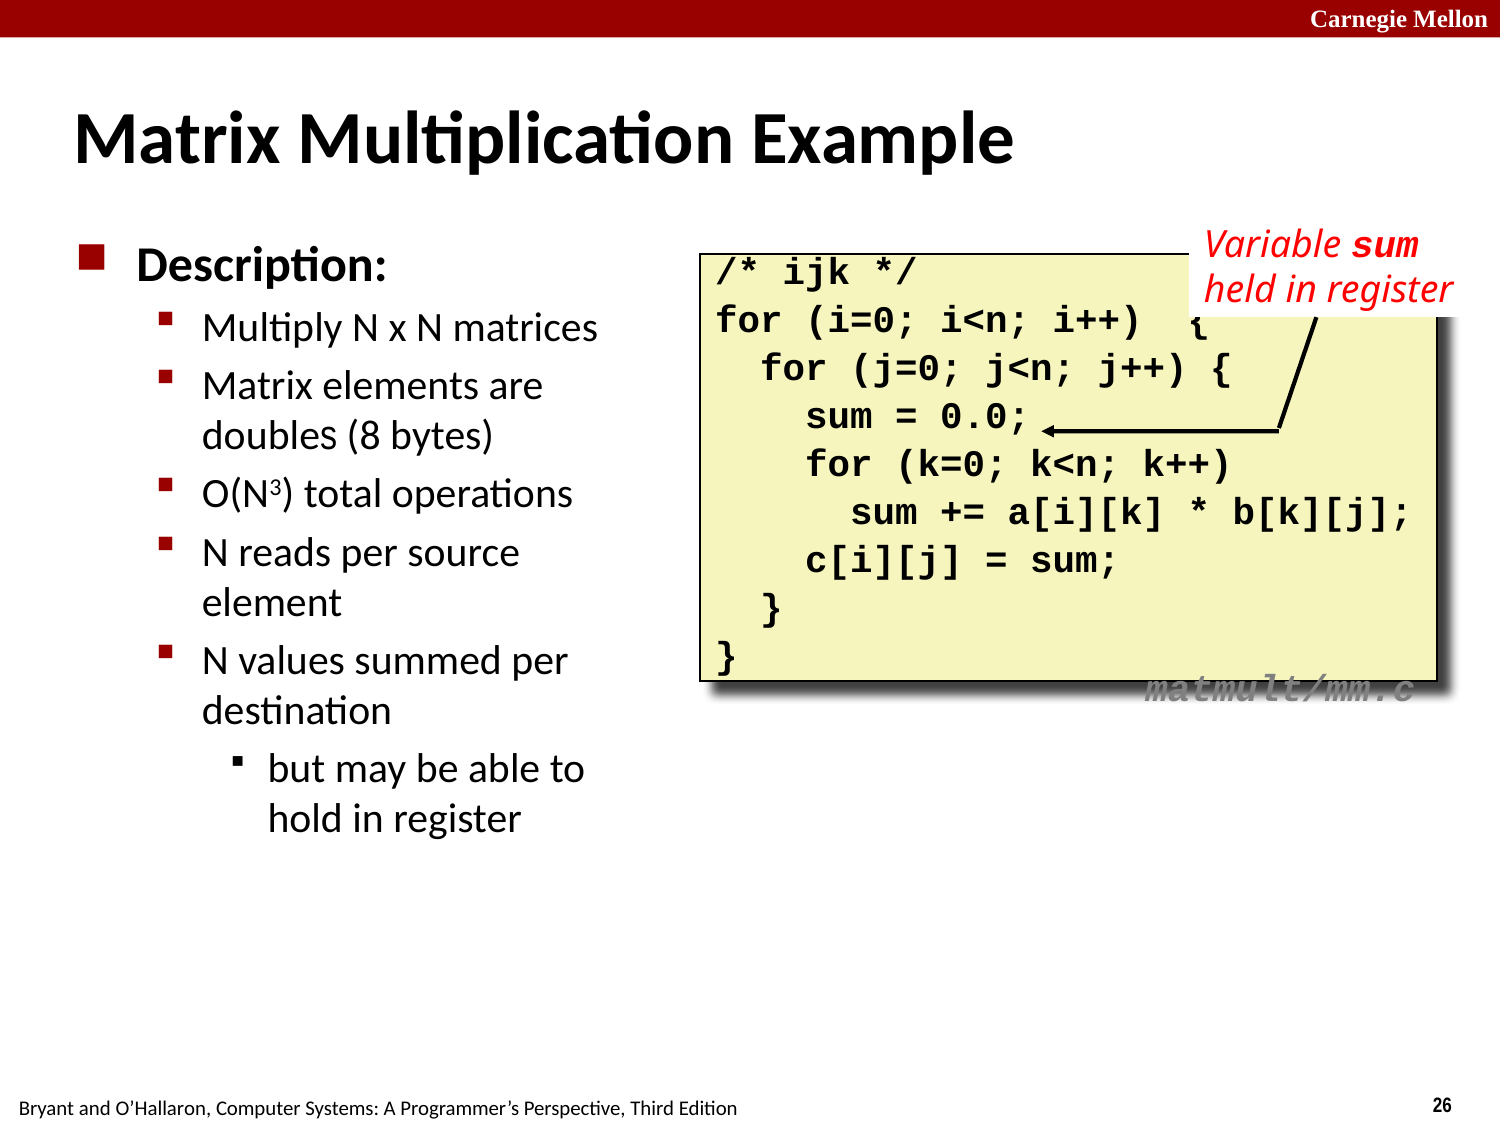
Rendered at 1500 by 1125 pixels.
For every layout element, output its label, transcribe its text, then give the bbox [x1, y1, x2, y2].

text_box matmult/mm.c [1130, 659, 1431, 718]
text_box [1041, 316, 1317, 432]
list Description: Multiply N x N matrices Matrix elements are doubles (8 bytes) O(N3) total operations N reads per source element N values summed per destination but may be able to hold in register [64, 223, 663, 1040]
title Matrix Multiplication Example [58, 71, 1305, 197]
text_box /* ijk */ for (i=0; i<n; i++) { for (j=0; j<n; j++) { sum = 0.0; for (k=0; k<n; k++) sum += a[i][k] * b[k][j]; c[i][j] = sum; } } [700, 253, 1438, 682]
text_box Variable sum held in register [1189, 212, 1469, 317]
